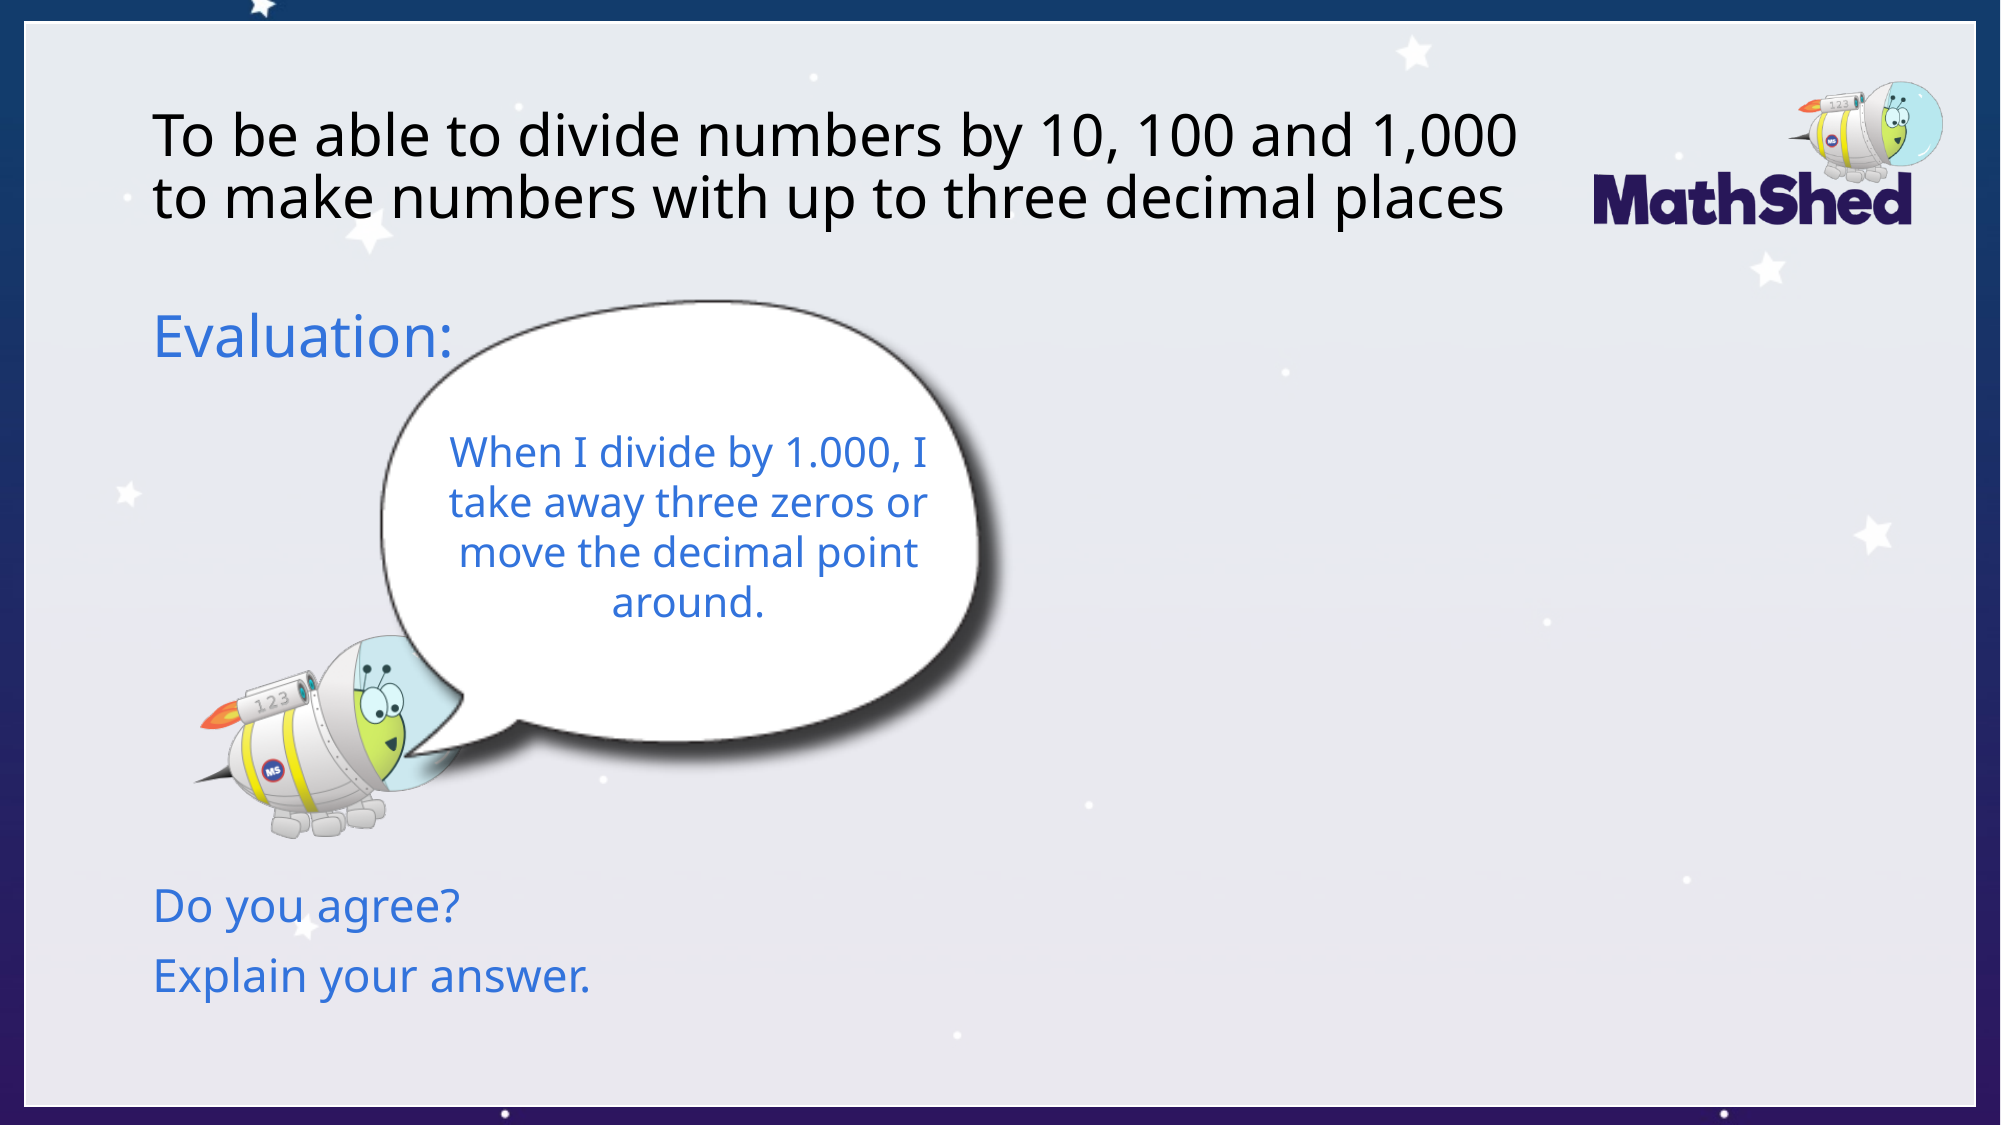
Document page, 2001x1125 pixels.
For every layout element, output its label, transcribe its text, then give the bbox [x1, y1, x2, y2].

list Evaluation: Do you agree? Explain your answer. [137, 299, 1863, 1014]
title To be able to divide numbers by 10, 100 and 1,000 to make numbers with up to three decimal places [137, 59, 1578, 278]
picture [0, 0, 2001, 1125]
